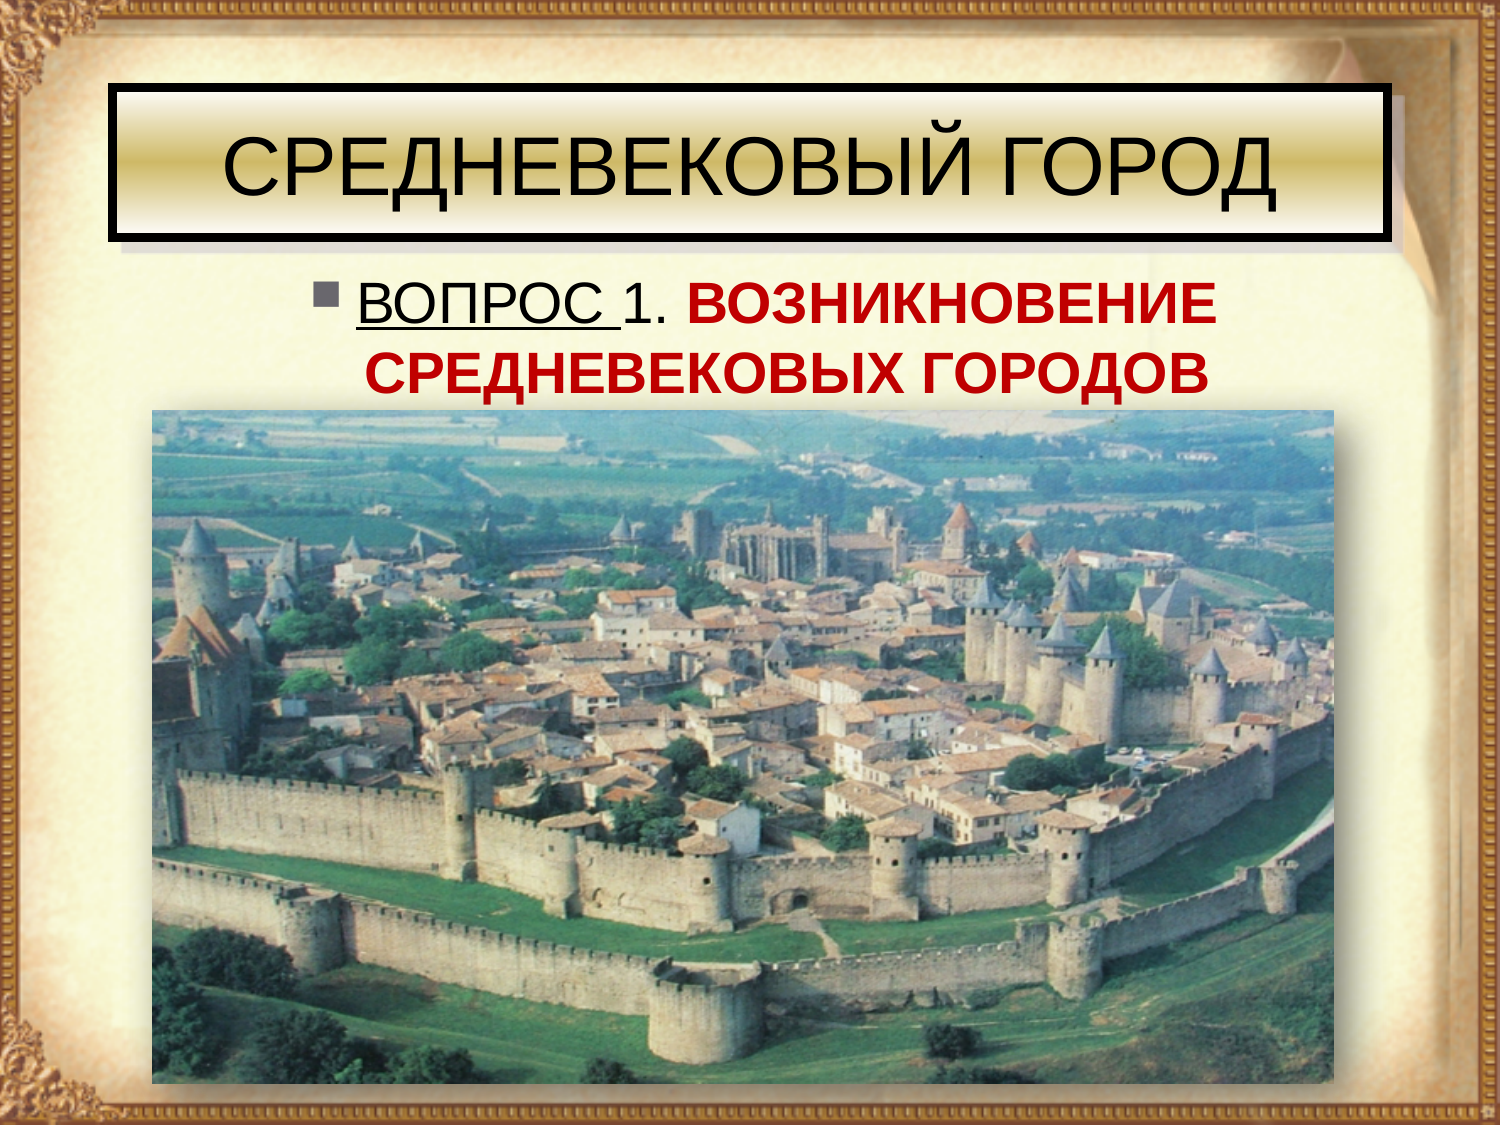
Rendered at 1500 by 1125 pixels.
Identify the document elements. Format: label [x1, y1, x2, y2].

list [152, 409, 1334, 1084]
picture [0, 0, 1500, 1125]
